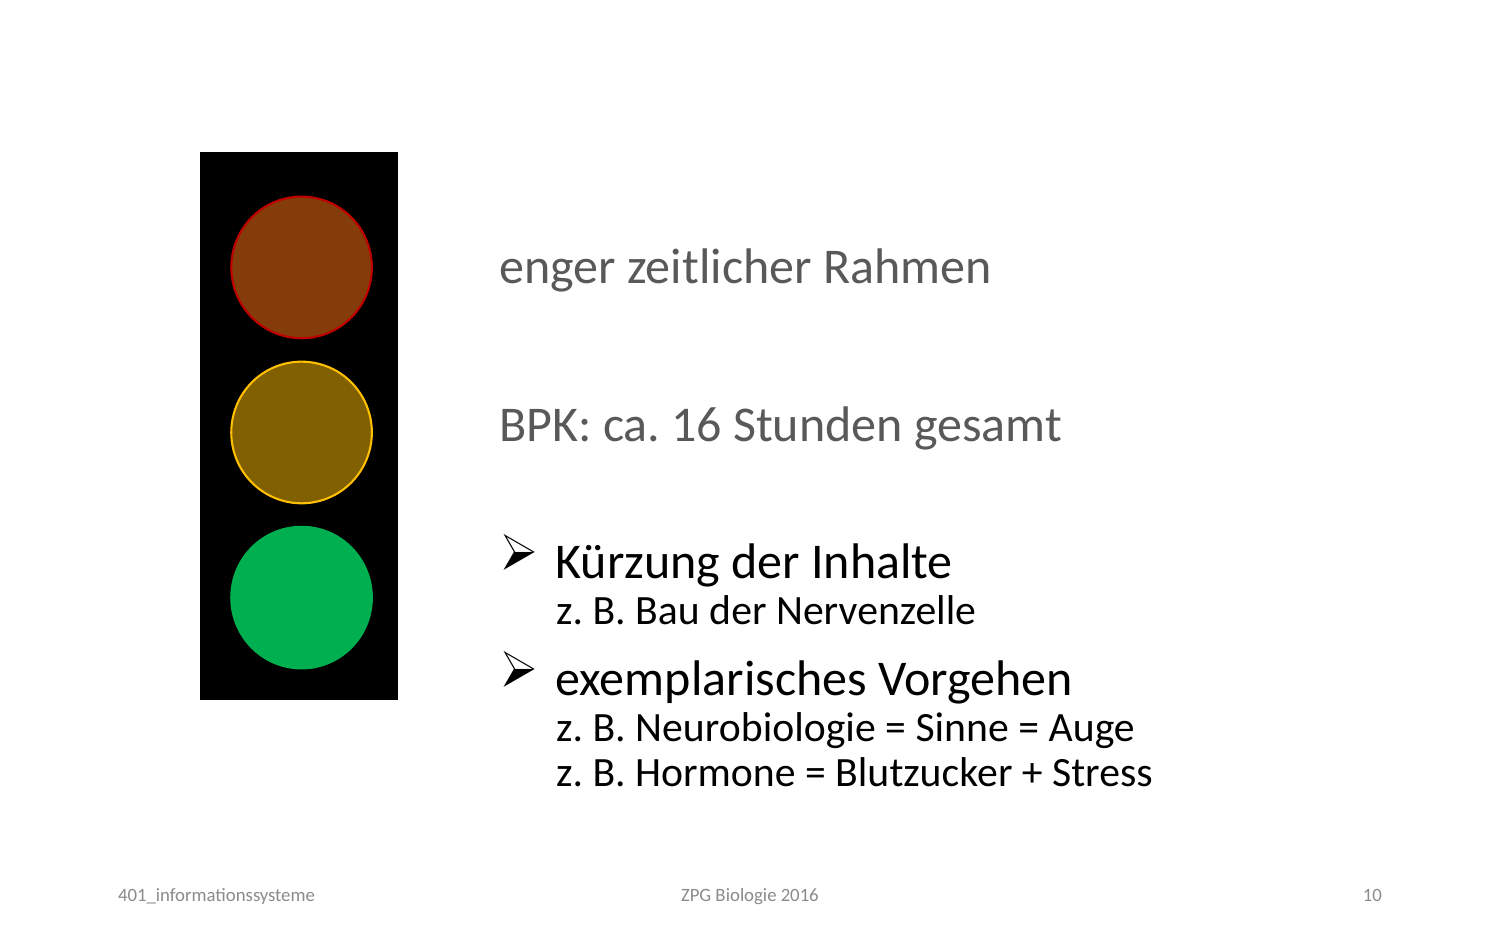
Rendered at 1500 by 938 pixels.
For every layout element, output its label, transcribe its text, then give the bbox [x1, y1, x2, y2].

text_box Kürzung der Inhalte z. B. Bau der Nervenzelle exemplarisches Vorgehen z. B. Neurobiologie = Sinne = Auge z. B. Hormone = Blutzucker + Stress [484, 543, 1430, 788]
text_box BPK: ca. 16 Stunden gesamt [484, 335, 1430, 517]
title enger zeitlicher Rahmen [484, 176, 1430, 335]
slide_number 401_informationssysteme [103, 868, 441, 919]
footer ZPG Biologie 2016 [496, 868, 1004, 919]
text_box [200, 152, 397, 699]
slide_number 10 [1059, 868, 1397, 919]
